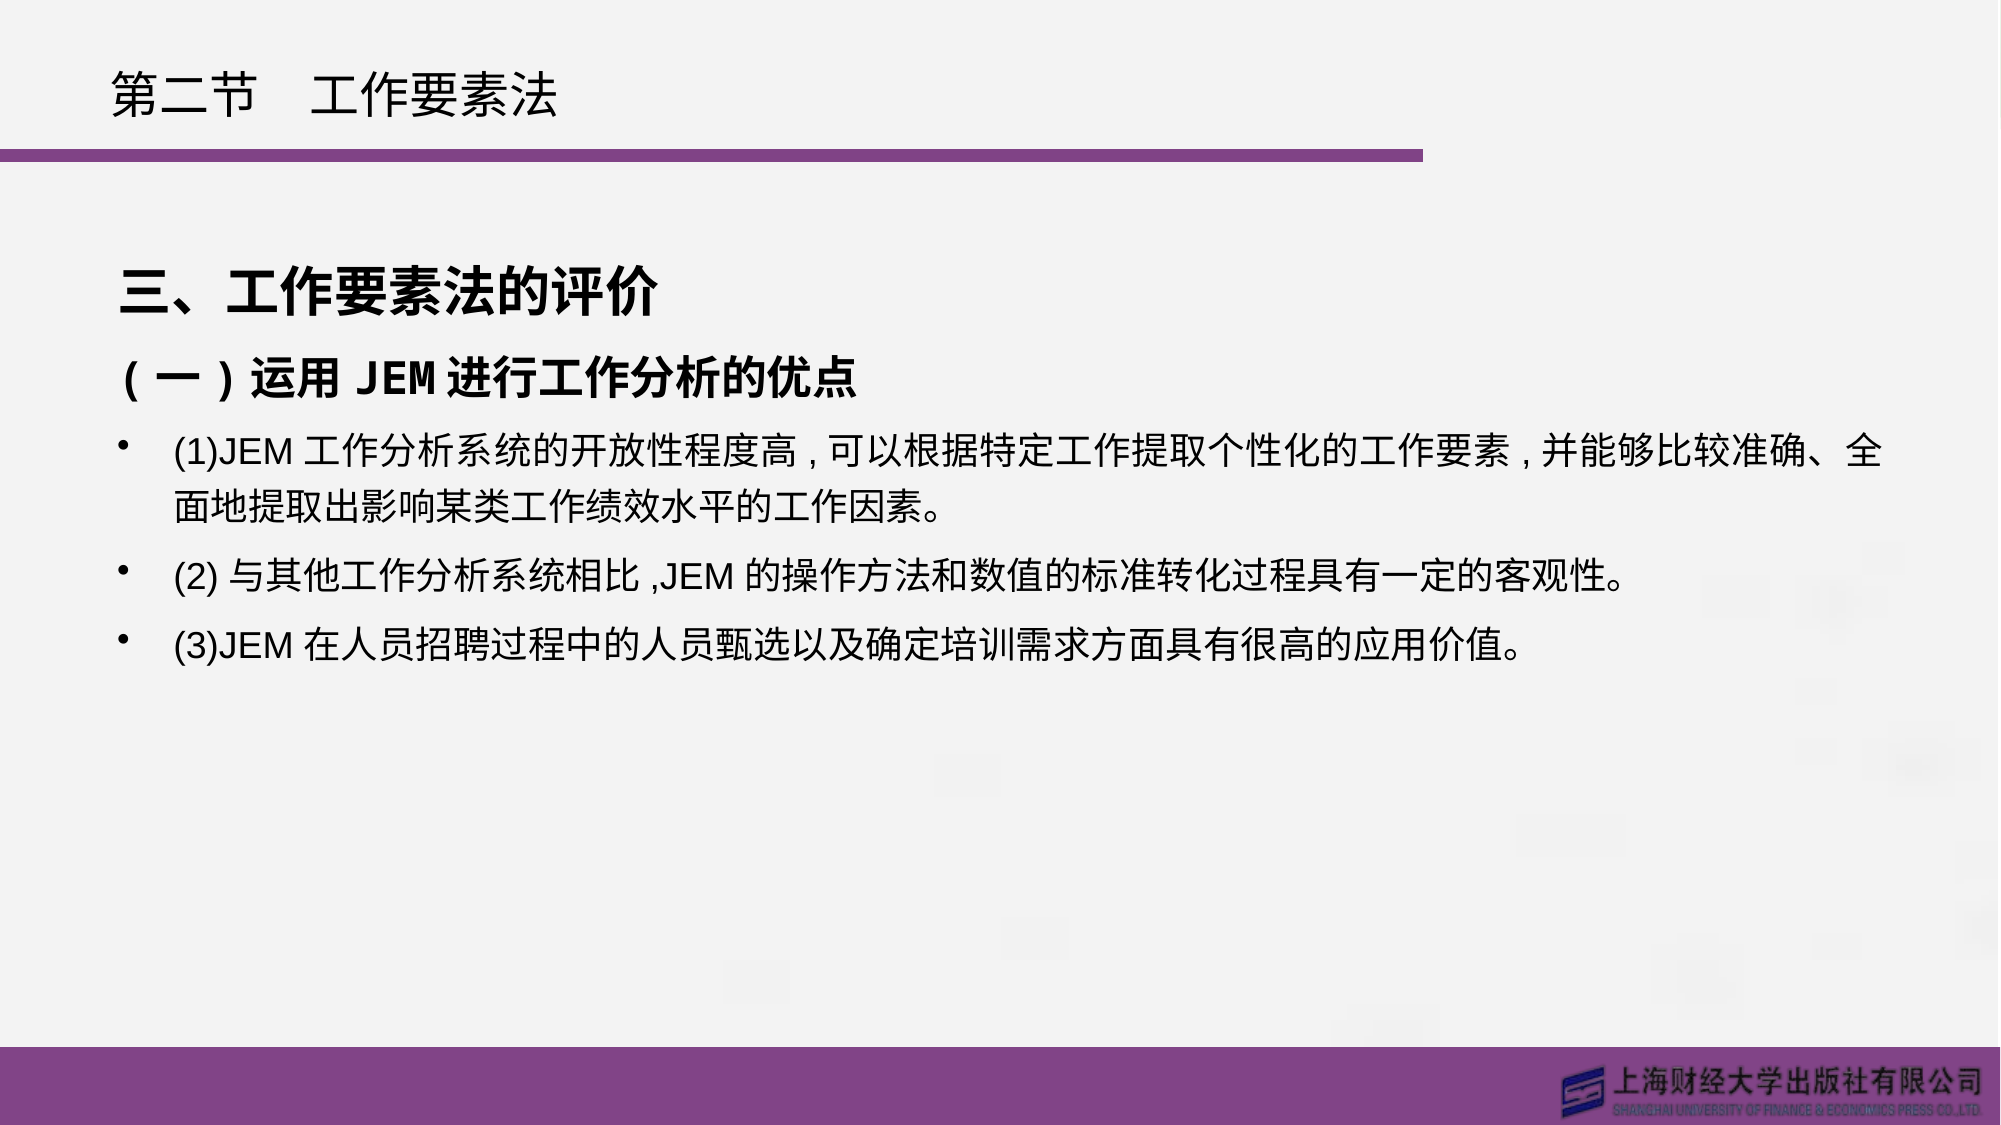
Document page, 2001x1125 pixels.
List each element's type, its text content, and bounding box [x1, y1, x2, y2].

title 第二节 工作要素法 [94, 42, 1451, 146]
list 三、工作要素法的评价 (一)运用JEM进行工作分析的优点 (1)JEM工作分析系统的开放性程度高,可以根据特定工作提取个性化的工作要素,并能够比较准确、全面地提取出影响某类工作绩效水平的工作因素。 (2)与其他工作分析系统相比,JEM的操作方法和数值的标准转化过程具有一定的客观性。 (3)JEM在人员招聘过程中的人员甄选以及确定培训需求方面具有很高的应用价值。 [102, 233, 1898, 1032]
picture [0, 0, 2001, 1125]
